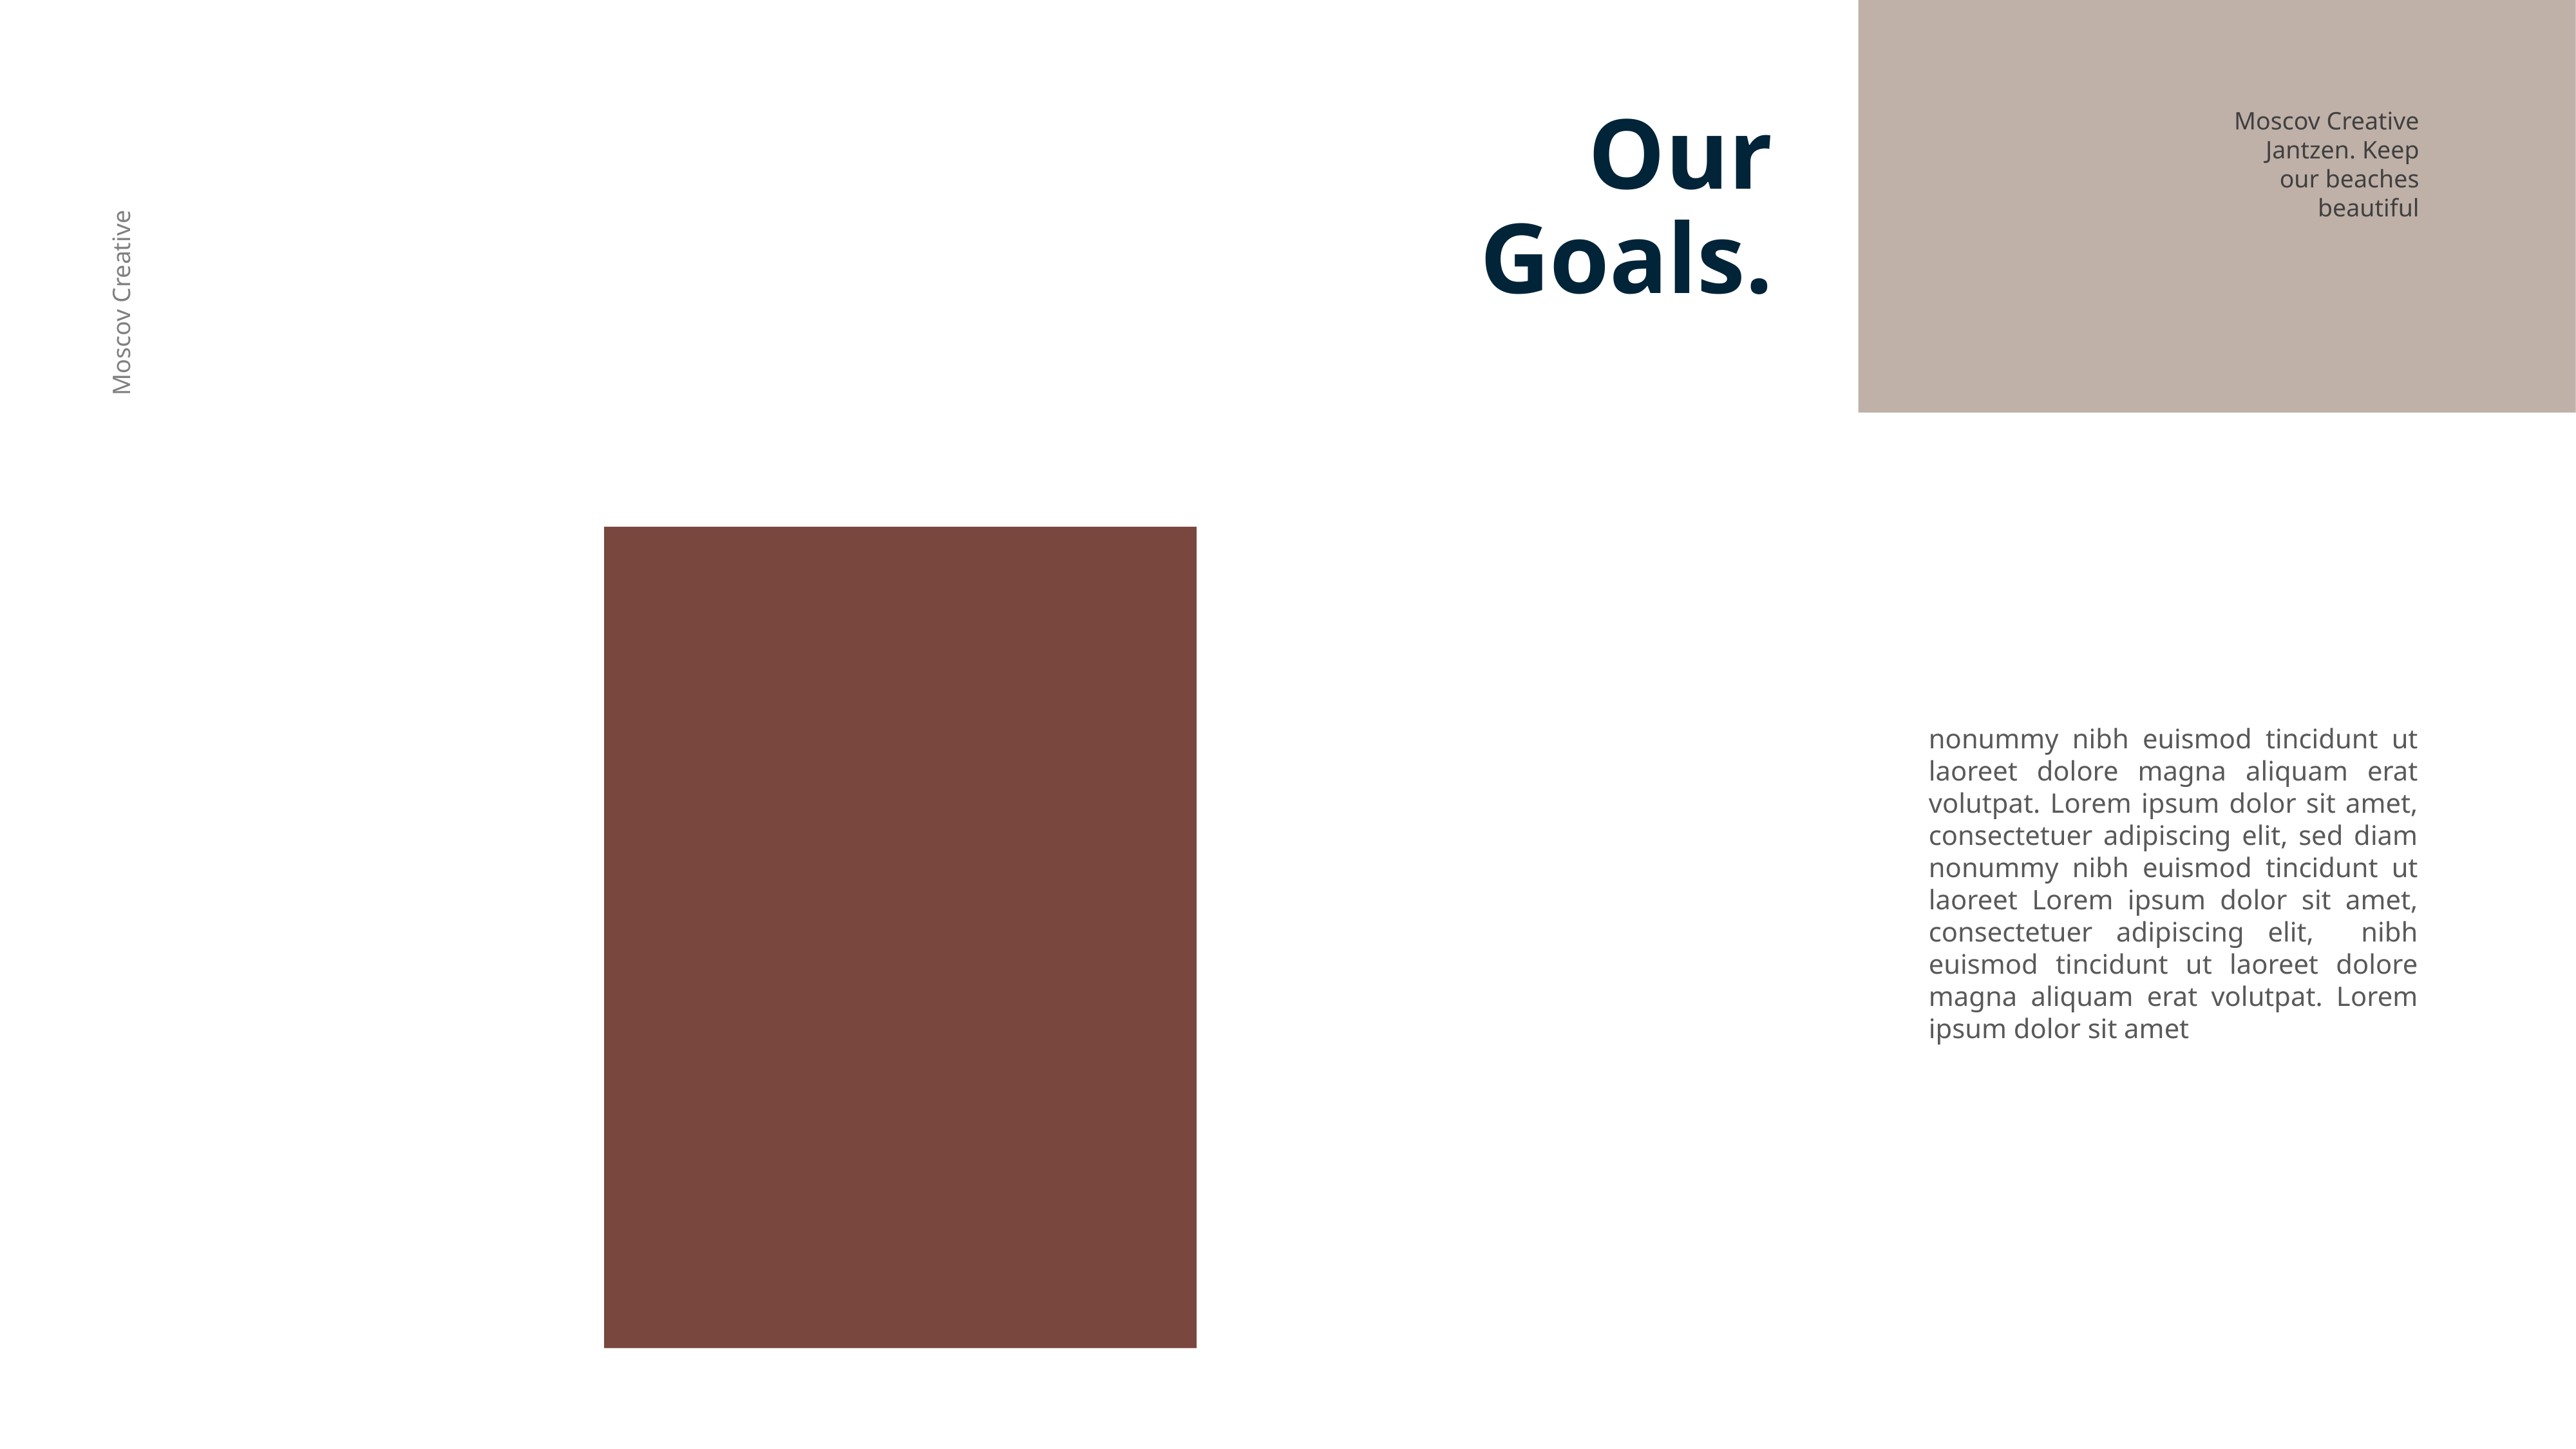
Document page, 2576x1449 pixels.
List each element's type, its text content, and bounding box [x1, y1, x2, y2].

text_box [1001, 526, 1197, 724]
text_box [603, 1037, 1197, 1349]
text_box [1858, 0, 2576, 413]
text_box Our Goals. [1387, 100, 1783, 337]
text_box Moscov Creative Jantzen. Keep our beaches beautiful [2215, 100, 2429, 253]
text_box nonummy nibh euismod tincidunt ut laoreet dolore magna aliquam erat volutpat. Lorem ipsum dolor sit amet, consectetuer adipiscing elit, sed diam nonummy nibh euismod tincidunt ut laoreet Lorem ipsum dolor sit amet, consectetuer adipiscing elit, nibh euismod tincidunt ut laoreet dolore magna aliquam erat volutpat. Lorem ipsum dolor sit amet [1919, 717, 2428, 1075]
text_box Moscov Creative [101, 184, 149, 405]
picture [148, 526, 1859, 1235]
